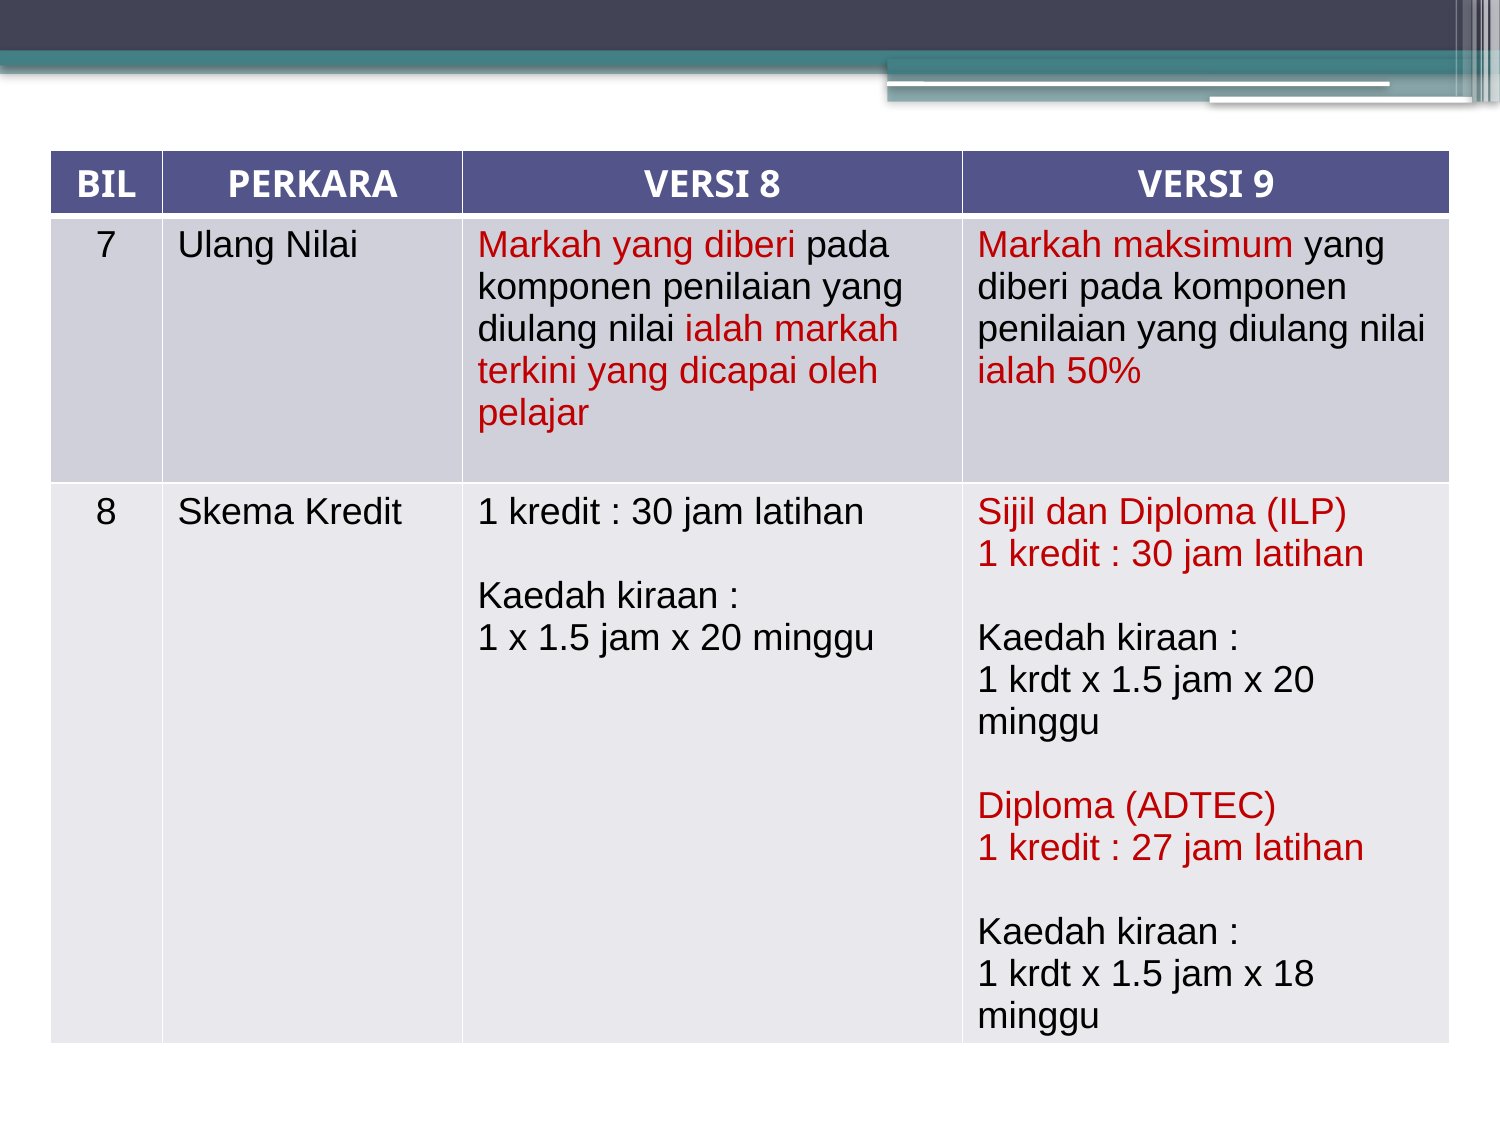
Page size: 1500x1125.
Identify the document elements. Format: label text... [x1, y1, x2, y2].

table_cell Ulang Nilai [163, 219, 462, 482]
table_cell Sijil dan Diploma (ILP) 1 kredit : 30 jam latihan Kaedah kiraan : 1 krdt x 1.5 jam x 20 minggu Diploma (ADTEC) 1 kredit : 27 jam latihan Kaedah kiraan : 1 krdt x 1.5 jam x 18 minggu [963, 484, 1449, 1043]
table_cell 8 [51, 484, 162, 1043]
table_header VERSI 8 [463, 151, 962, 213]
table_header BIL [51, 151, 162, 213]
table_header VERSI 9 [963, 151, 1449, 213]
table_cell Markah maksimum yang diberi pada komponen penilaian yang diulang nilai ialah 50% [963, 219, 1449, 482]
table_header PERKARA [163, 151, 462, 213]
table_cell Markah yang diberi pada komponen penilaian yang diulang nilai ialah markah terkini yang dicapai oleh pelajar [463, 219, 962, 482]
table_cell 1 kredit : 30 jam latihan Kaedah kiraan : 1 x 1.5 jam x 20 minggu [463, 484, 962, 1043]
table_cell 7 [51, 219, 162, 482]
table_cell Skema Kredit [163, 484, 462, 1043]
